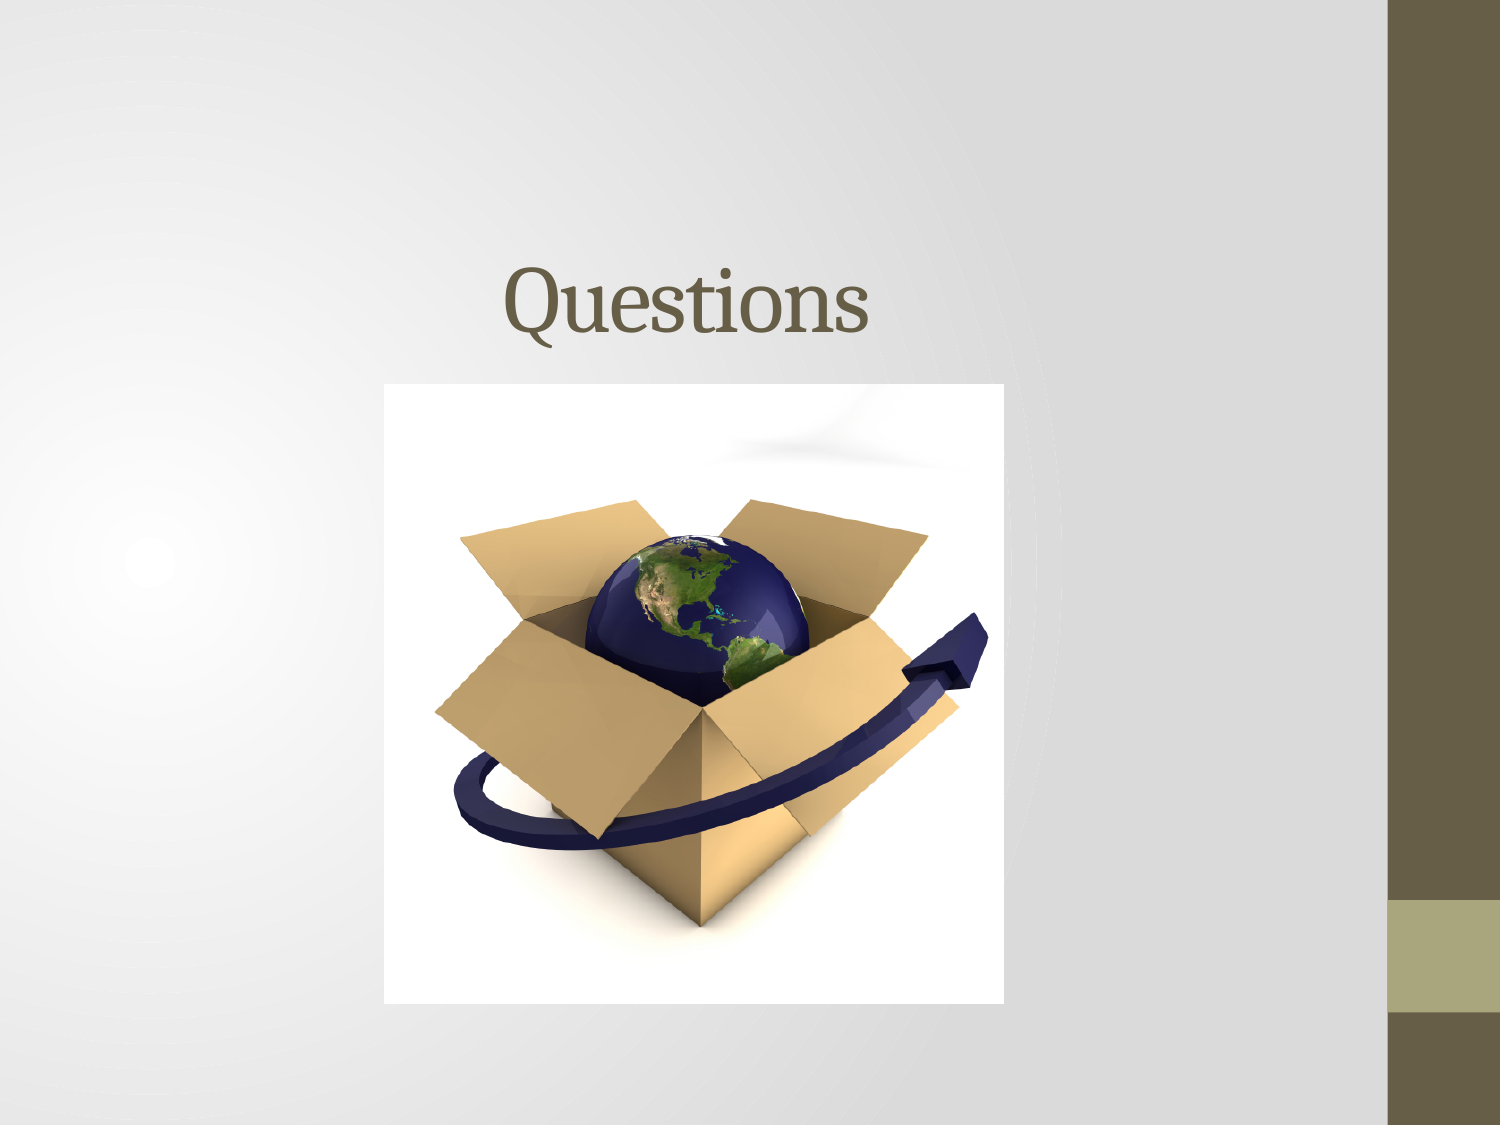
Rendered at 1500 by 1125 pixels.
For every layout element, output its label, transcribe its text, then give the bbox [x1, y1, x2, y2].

title Questions [62, 200, 1313, 388]
picture [383, 383, 1004, 1004]
